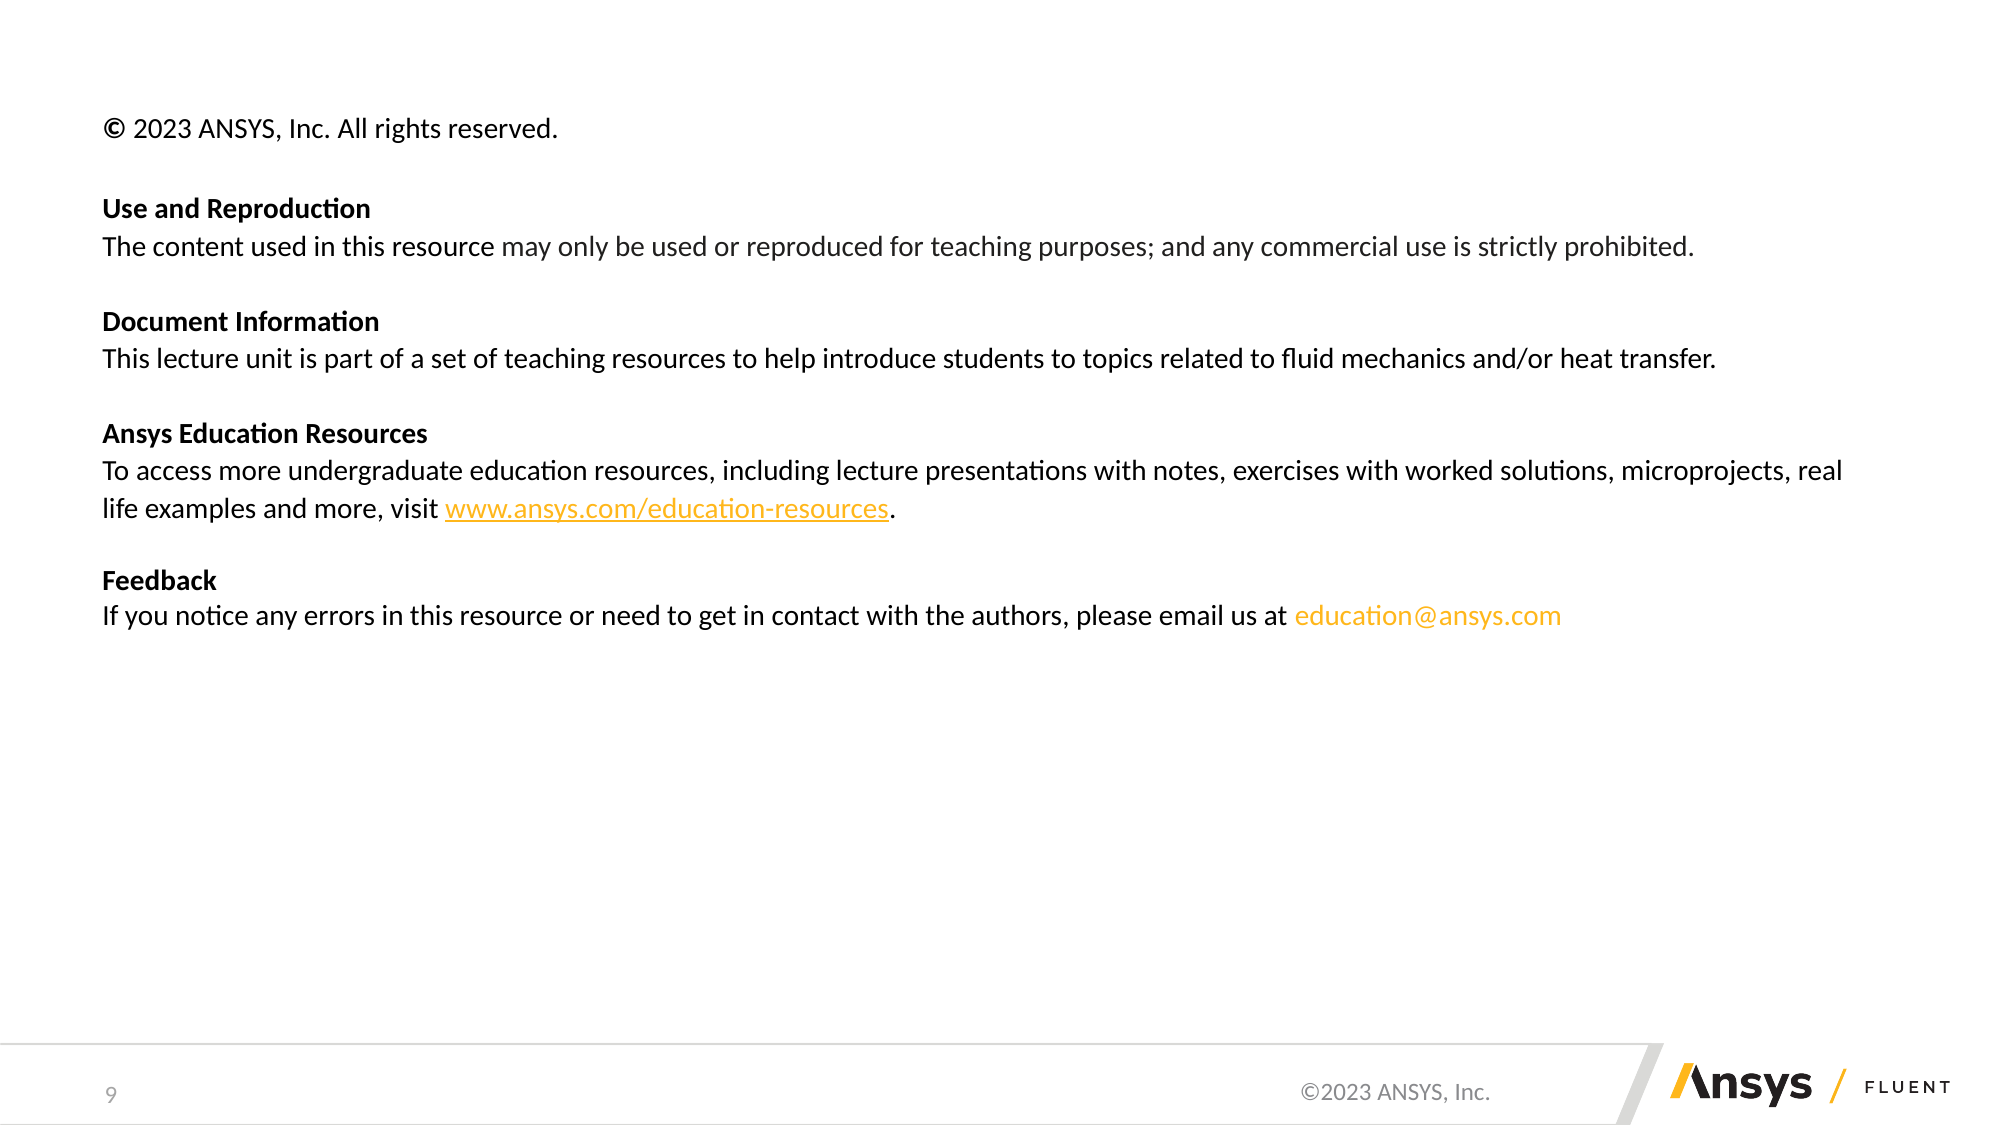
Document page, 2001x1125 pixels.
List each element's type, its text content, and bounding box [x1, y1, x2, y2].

picture [0, 0, 2000, 1125]
slide_number 9 [89, 1073, 540, 1114]
